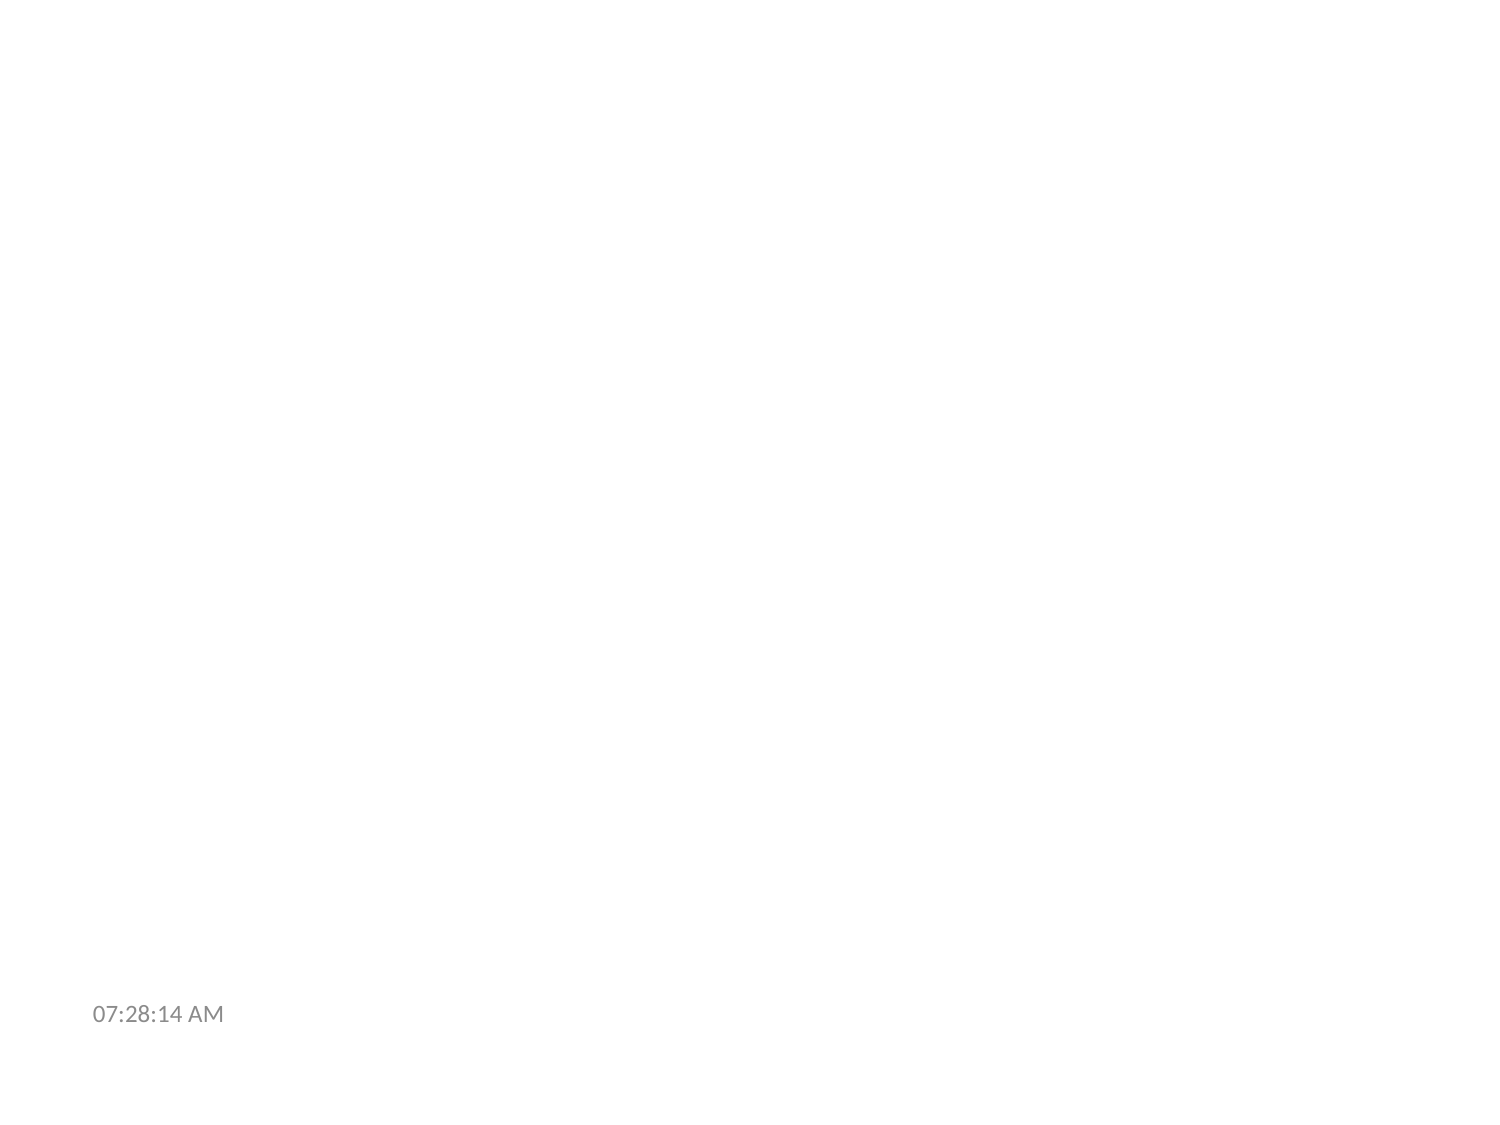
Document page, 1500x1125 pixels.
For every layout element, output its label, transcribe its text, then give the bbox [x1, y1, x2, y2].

text_box 3:35:09 PM [77, 982, 428, 1043]
